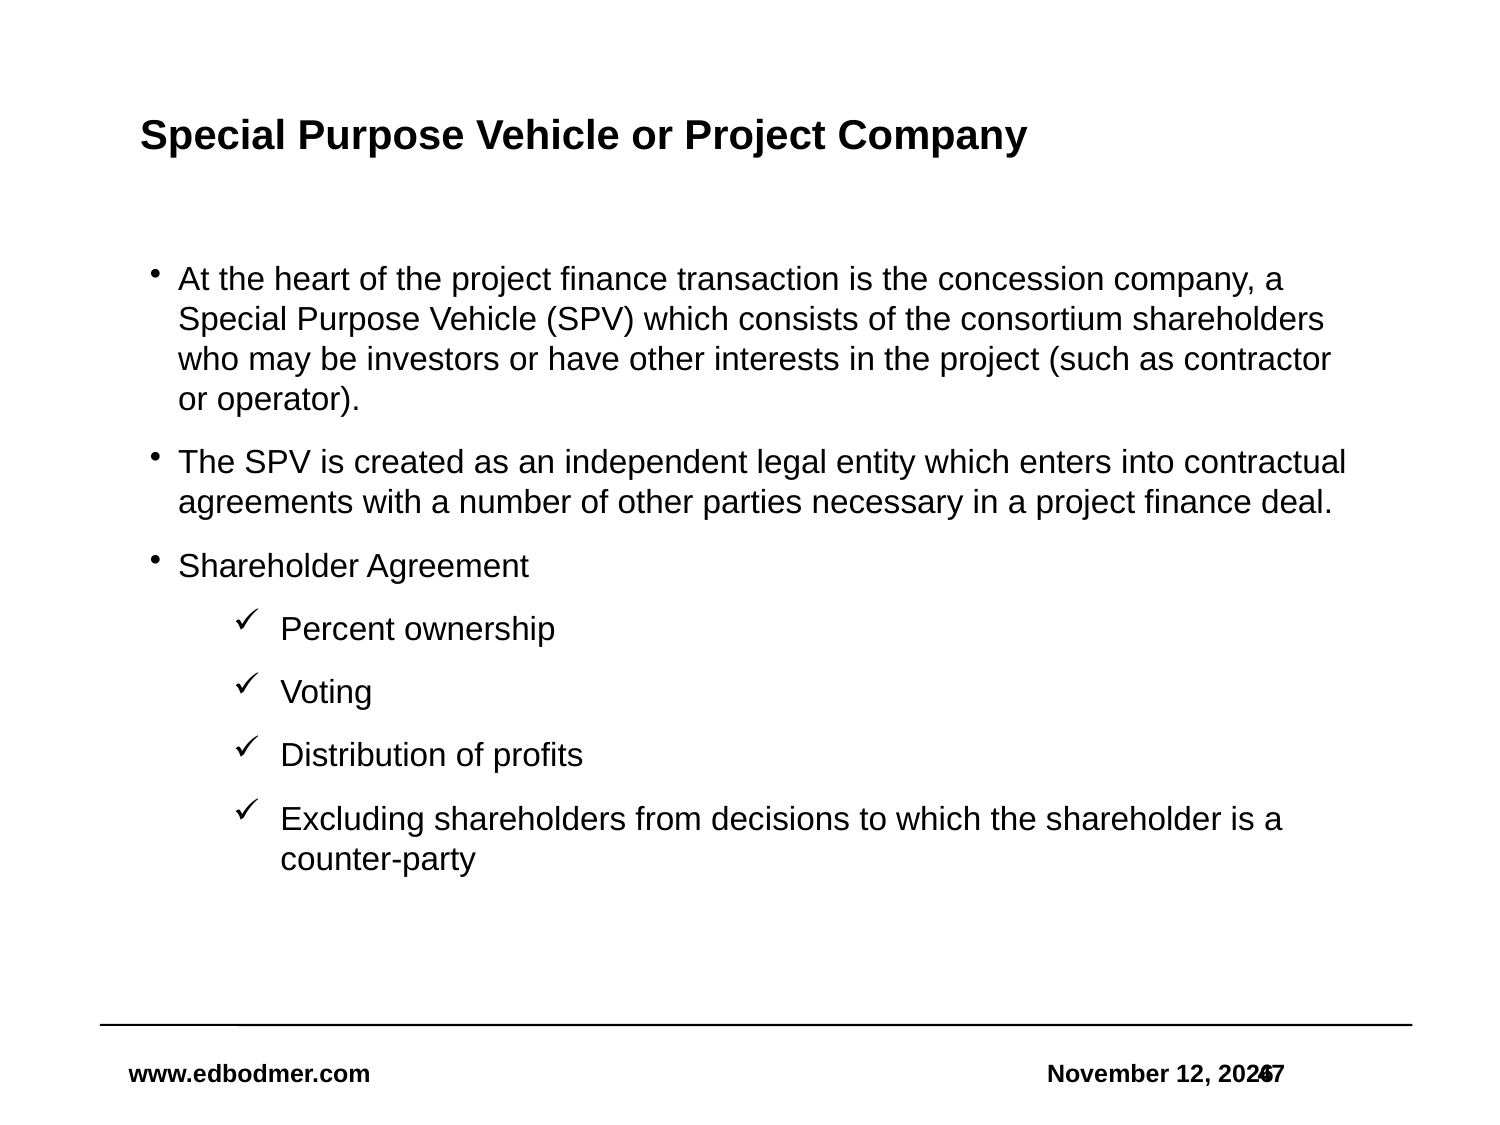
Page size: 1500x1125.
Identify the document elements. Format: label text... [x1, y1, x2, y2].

title Special Purpose Vehicle or Project Company [124, 99, 1288, 226]
list At the heart of the project finance transaction is the concession company, a Special Purpose Vehicle (SPV) which consists of the consortium shareholders who may be investors or have other interests in the project (such as contractor or operator). The SPV is created as an independent legal entity which enters into contractual agreements with a number of other parties necessary in a project finance deal. Shareholder Agreement Percent ownership Voting Distribution of profits Excluding shareholders from decisions to which the shareholder is a counter-party [124, 249, 1376, 1001]
